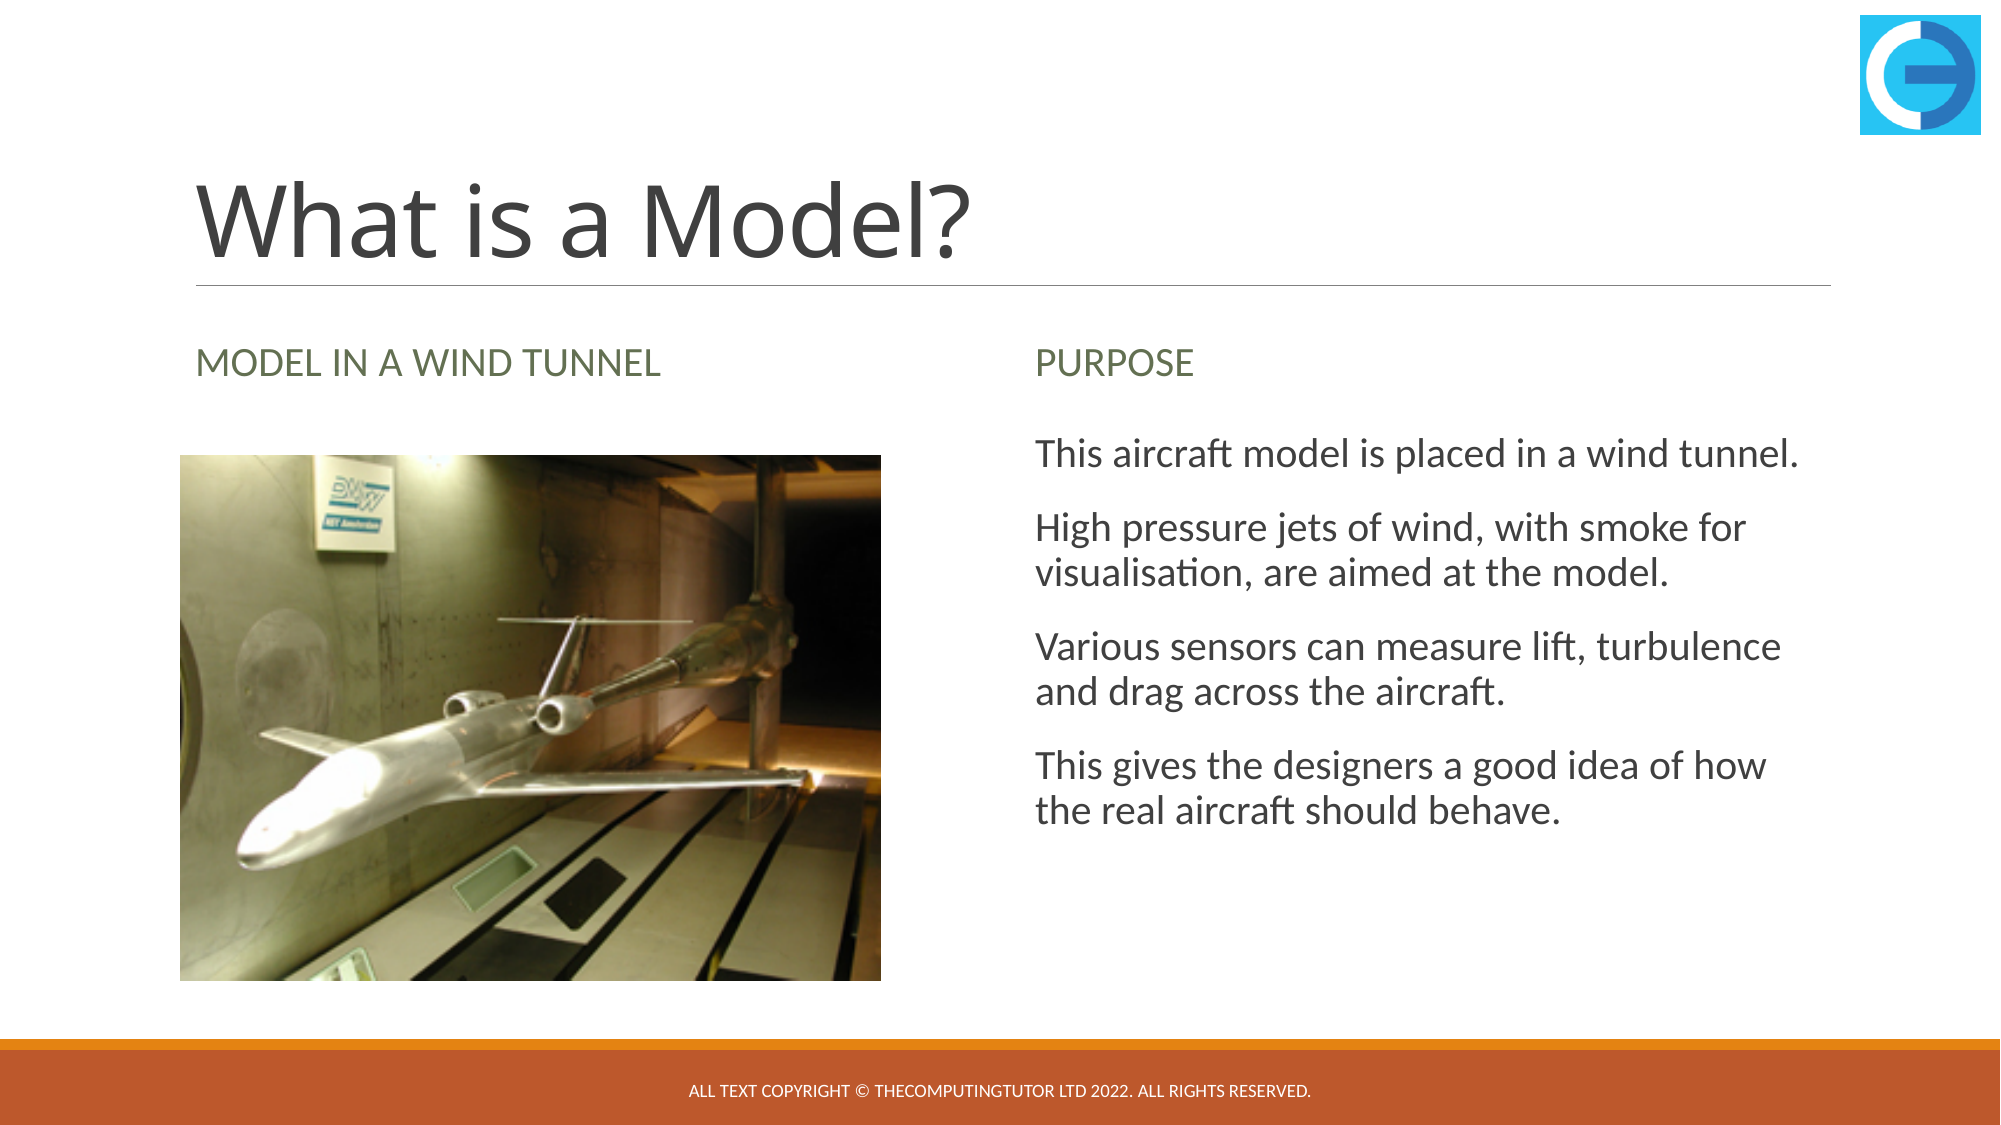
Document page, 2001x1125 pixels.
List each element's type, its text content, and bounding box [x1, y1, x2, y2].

list This aircraft model is placed in a wind tunnel. High pressure jets of wind, with smoke for visualisation, are aimed at the model. Various sensors can measure lift, turbulence and drag across the aircraft. This gives the designers a good idea of how the real aircraft should behave. [1020, 423, 1830, 978]
footer All text copyright © TheComputingTutor Ltd 2022. All rights Reserved. [604, 1059, 1396, 1120]
title What is a Model? [180, 47, 1830, 285]
picture [1860, 15, 1981, 135]
list Model in a wind tunnel [180, 302, 990, 424]
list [179, 454, 881, 981]
list Purpose [1020, 302, 1830, 423]
